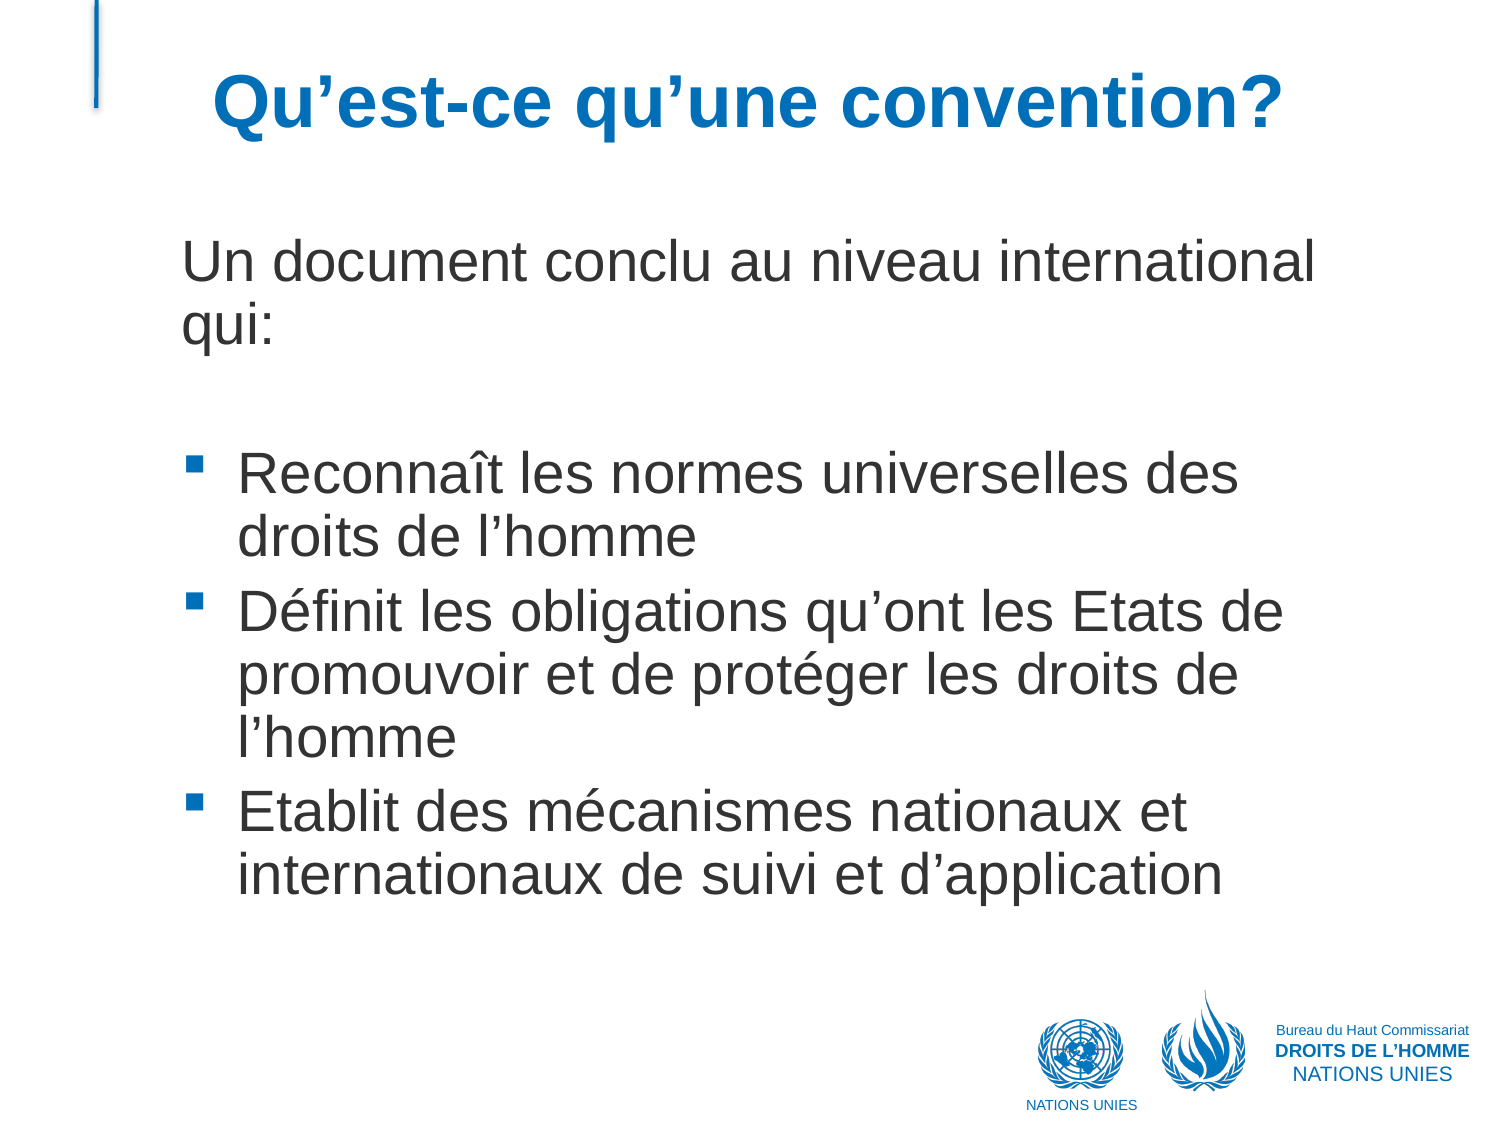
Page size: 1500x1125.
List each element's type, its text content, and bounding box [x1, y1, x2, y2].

text_box NATIONS UNIES [980, 1088, 1184, 1121]
text_box Un document conclu au niveau international qui: Reconnaît les normes universelles des droits de l’homme Définit les obligations qu’ont les Etats de promouvoir et de protéger les droits de l’homme Etablit des mécanismes nationaux et internationaux de suivi et d’application [166, 223, 1403, 893]
title Qu’est-ce qu’une convention? [62, 45, 1437, 224]
picture [1037, 990, 1457, 1107]
text_box Bureau du Haut Commissariat DROITS DE L’HOMME NATIONS UNIES [1245, 1013, 1500, 1094]
